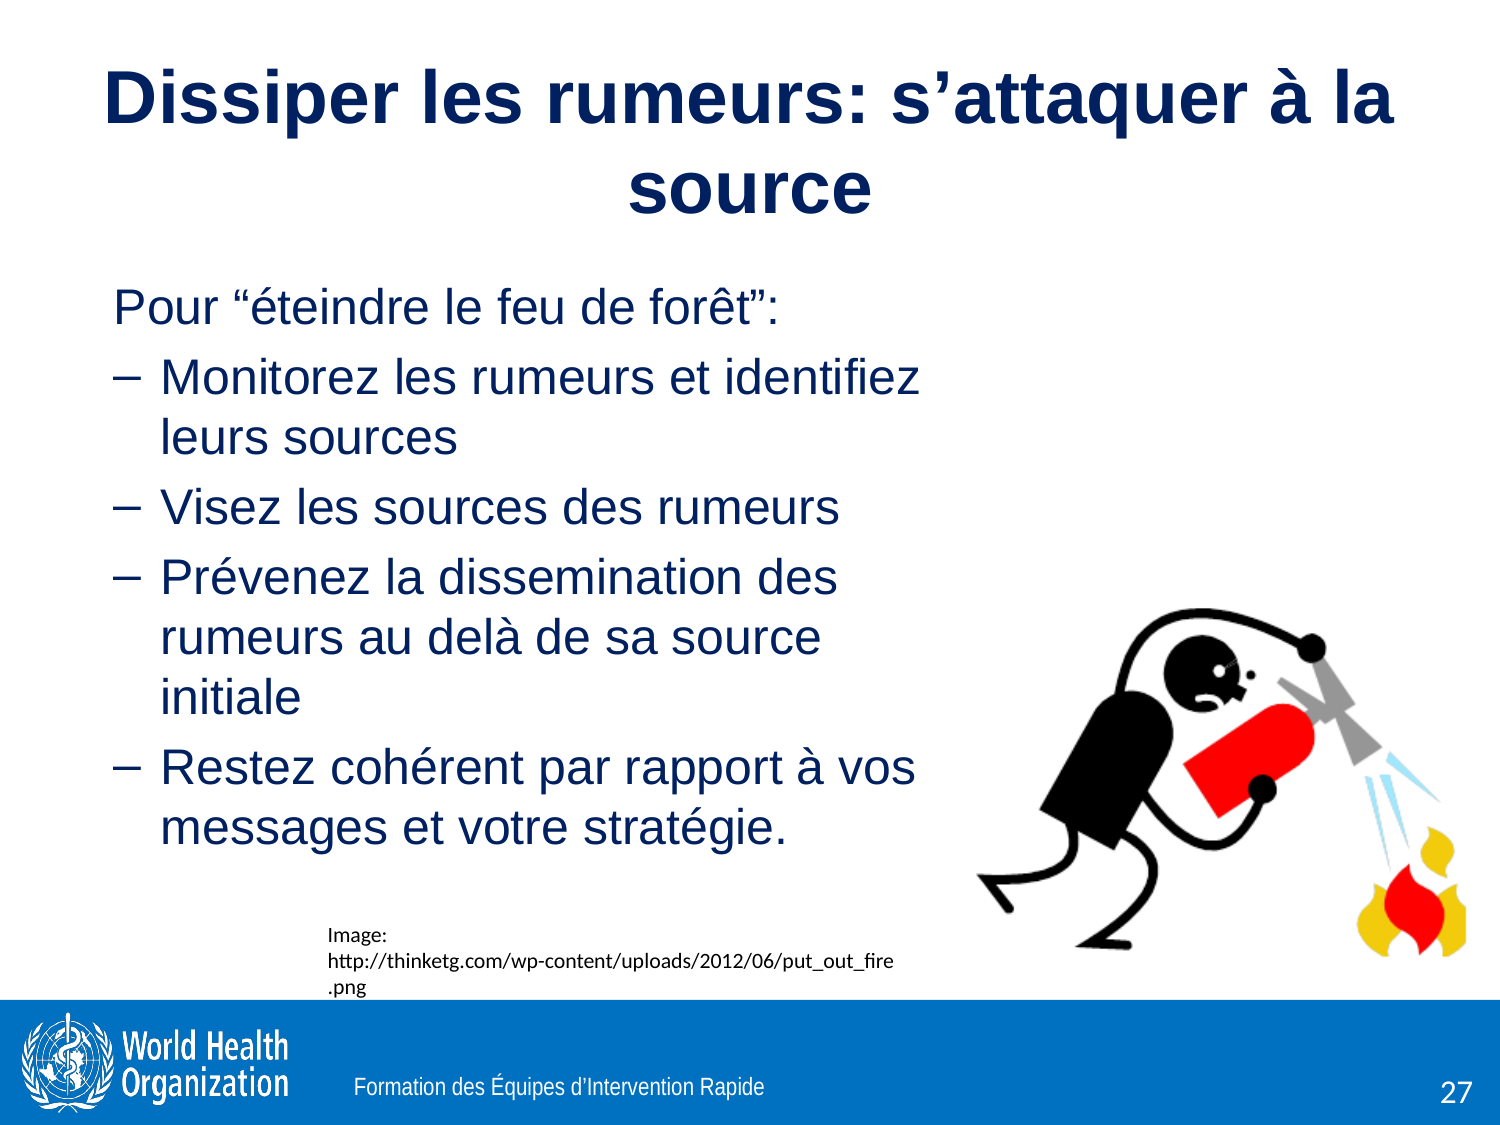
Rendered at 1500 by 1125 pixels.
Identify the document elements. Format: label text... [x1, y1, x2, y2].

title Dissiper les rumeurs: s’attaquer à la source [75, 45, 1425, 233]
text_box Image: http://thinketg.com/wp-content/uploads/2012/06/put_out_fire.png [312, 912, 915, 1007]
picture [21, 1012, 288, 1113]
picture [975, 596, 1486, 982]
list Pour “éteindre le feu de forêt”: Monitorez les rumeurs et identifiez leurs sources Visez les sources des rumeurs Prévenez la dissemination des rumeurs au delà de sa source initiale Restez cohérent par rapport à vos messages et votre stratégie. [23, 267, 971, 1010]
